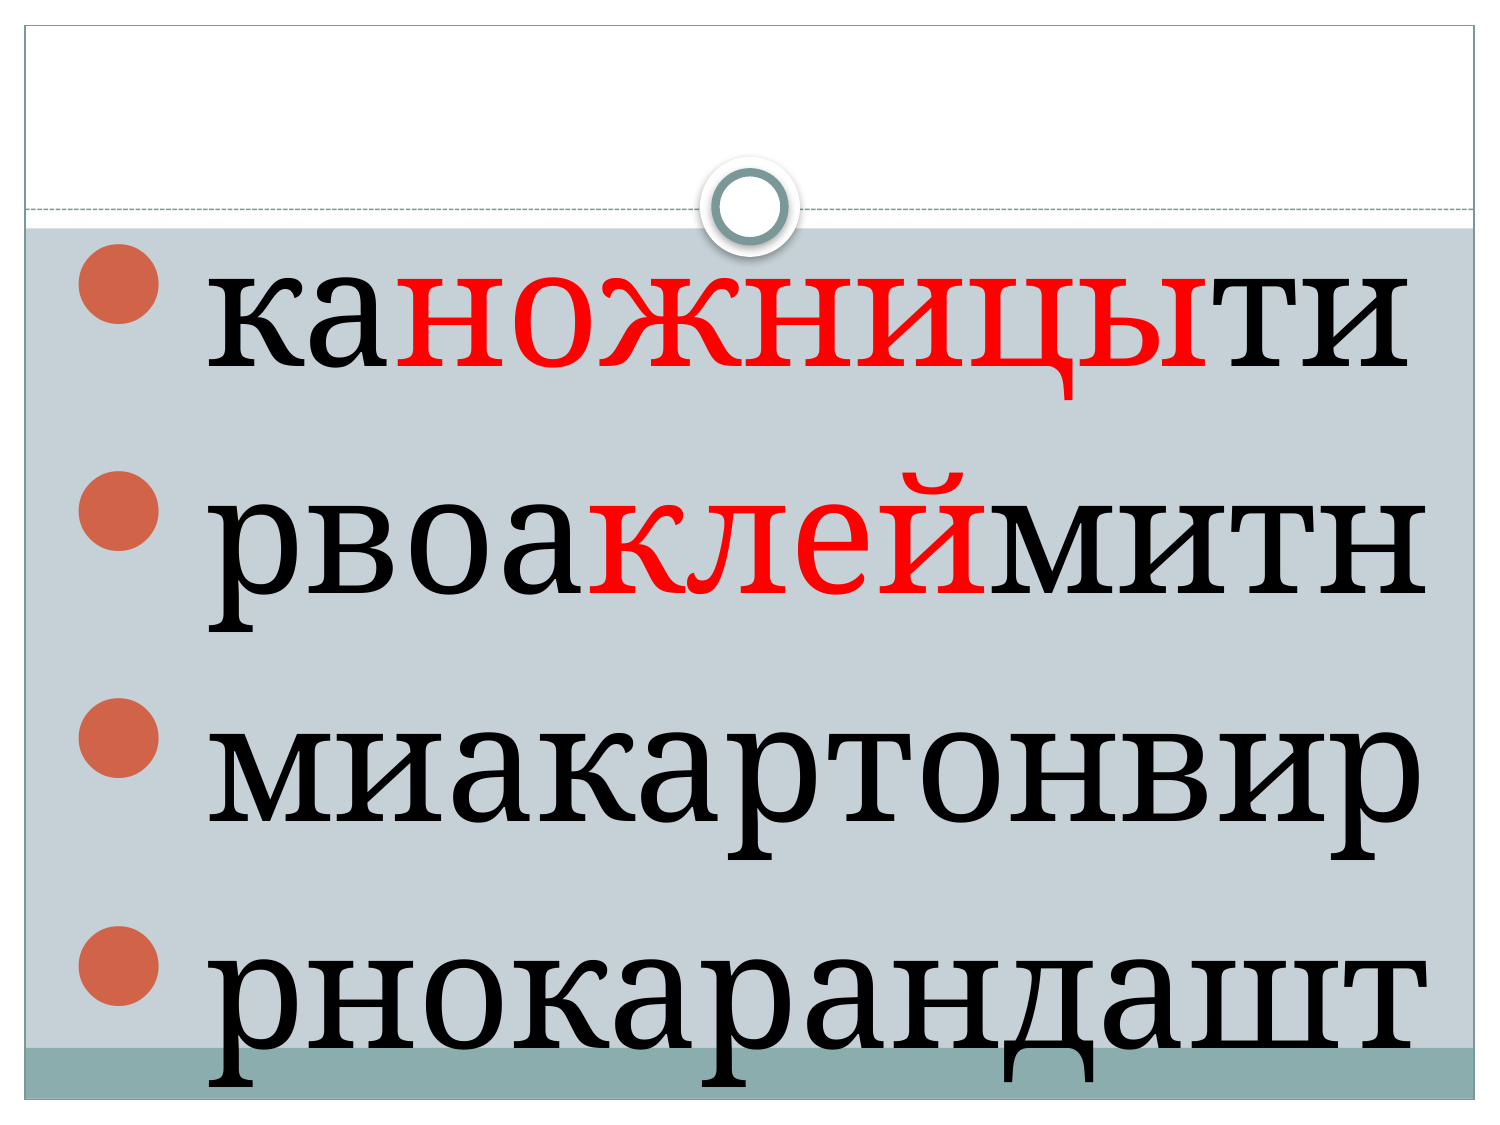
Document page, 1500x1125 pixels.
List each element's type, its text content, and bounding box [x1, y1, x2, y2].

list каножницыти рвоаклеймитн миакартонвир рнокарандашт [53, 196, 1500, 1125]
